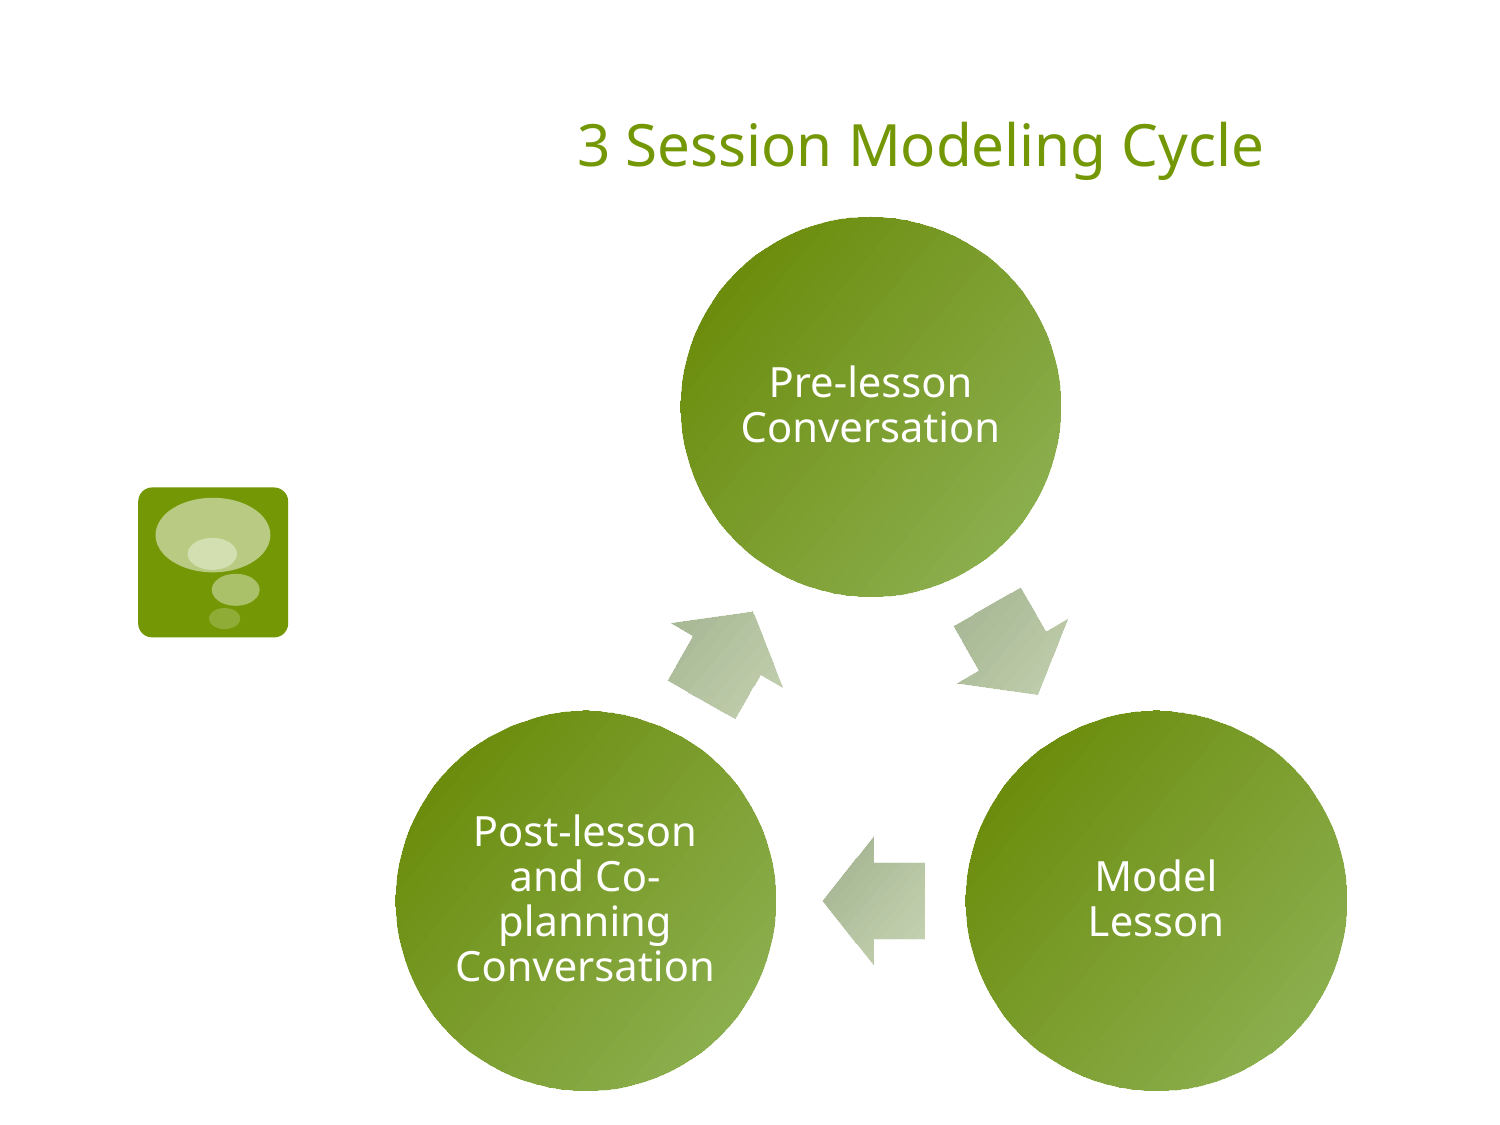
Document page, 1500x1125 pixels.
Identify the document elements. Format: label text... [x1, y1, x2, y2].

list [292, 215, 1449, 1092]
title 3 Session Modeling Cycle [562, 39, 1375, 186]
